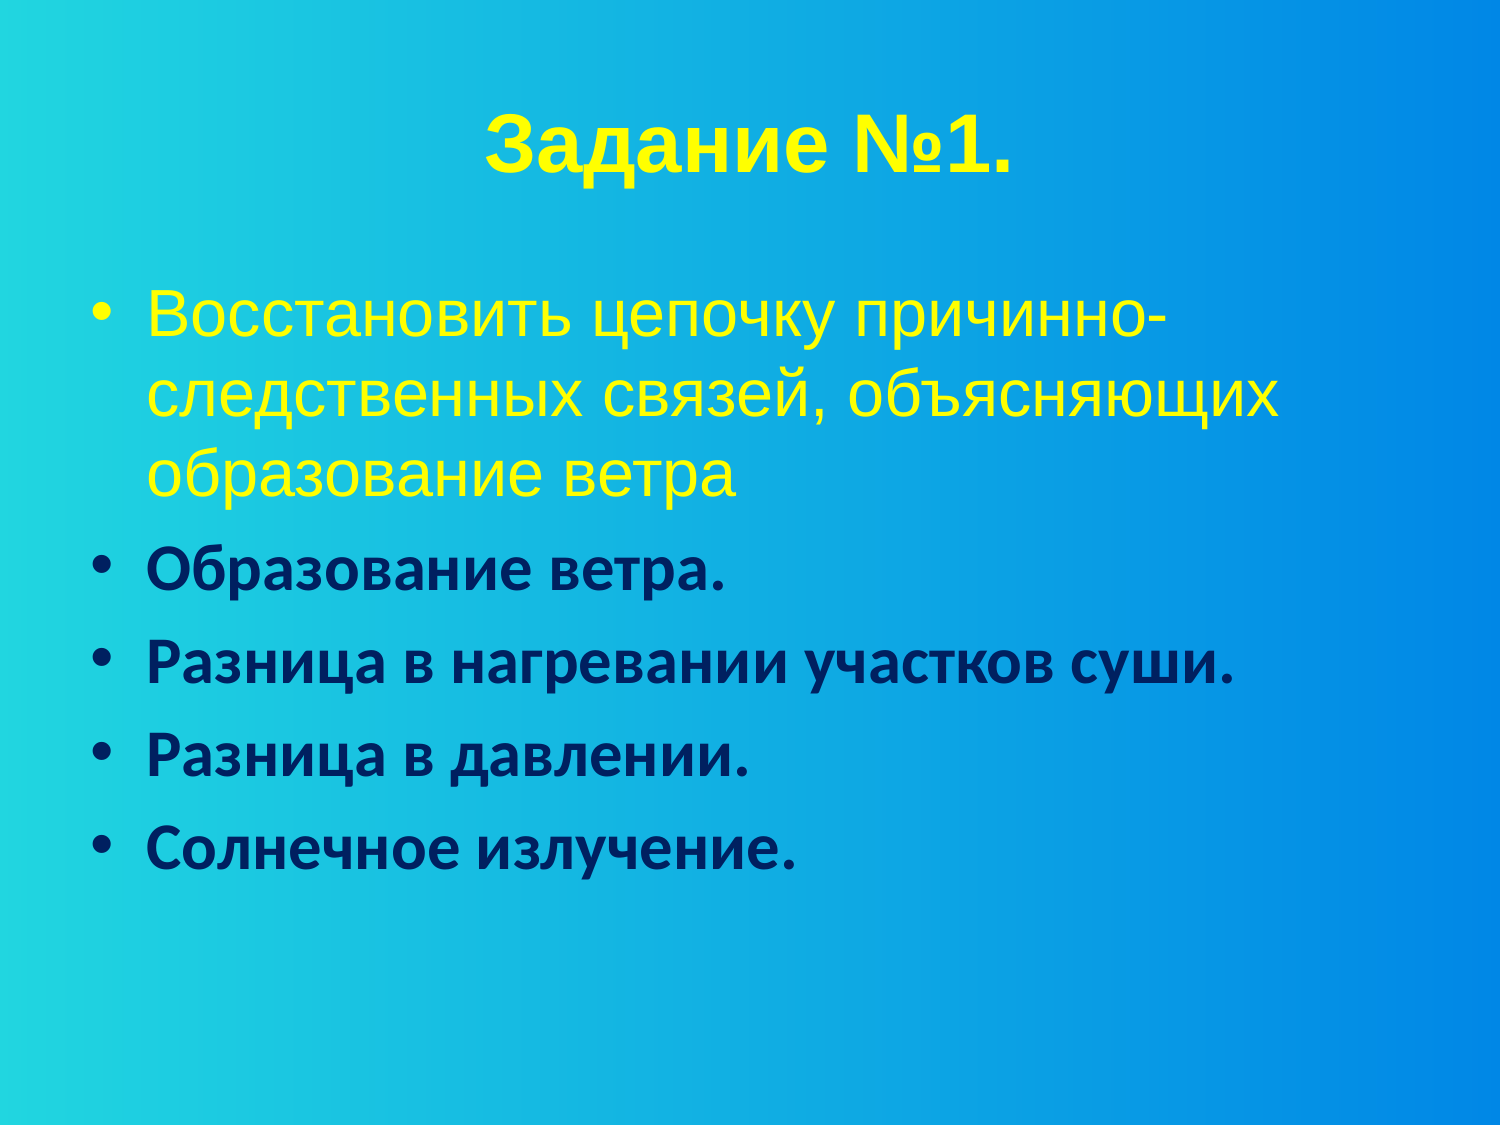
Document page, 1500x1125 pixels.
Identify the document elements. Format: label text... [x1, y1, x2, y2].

list Восстановить цепочку причинно-следственных связей, объясняющих образование ветра Образование ветра. Разница в нагревании участков суши. Разница в давлении. Солнечное излучение. [75, 262, 1425, 1005]
title Задание №1. [75, 45, 1425, 233]
